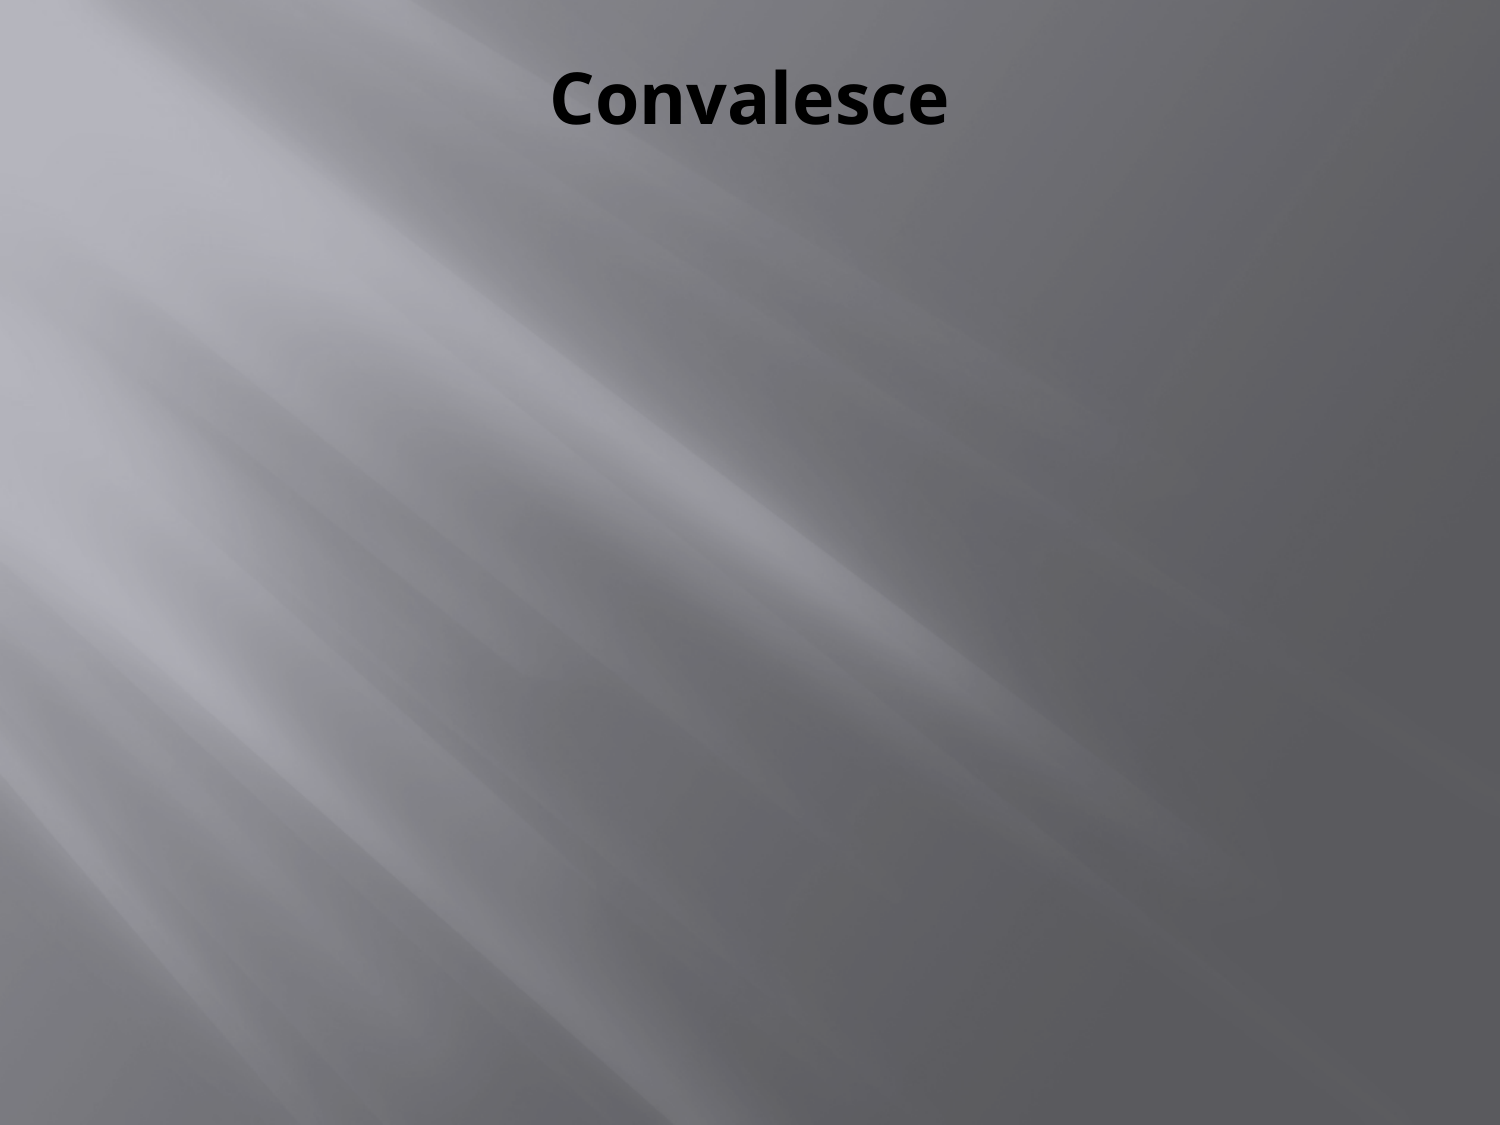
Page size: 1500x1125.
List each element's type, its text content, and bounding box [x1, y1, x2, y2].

title Convalesce [75, 45, 1425, 233]
